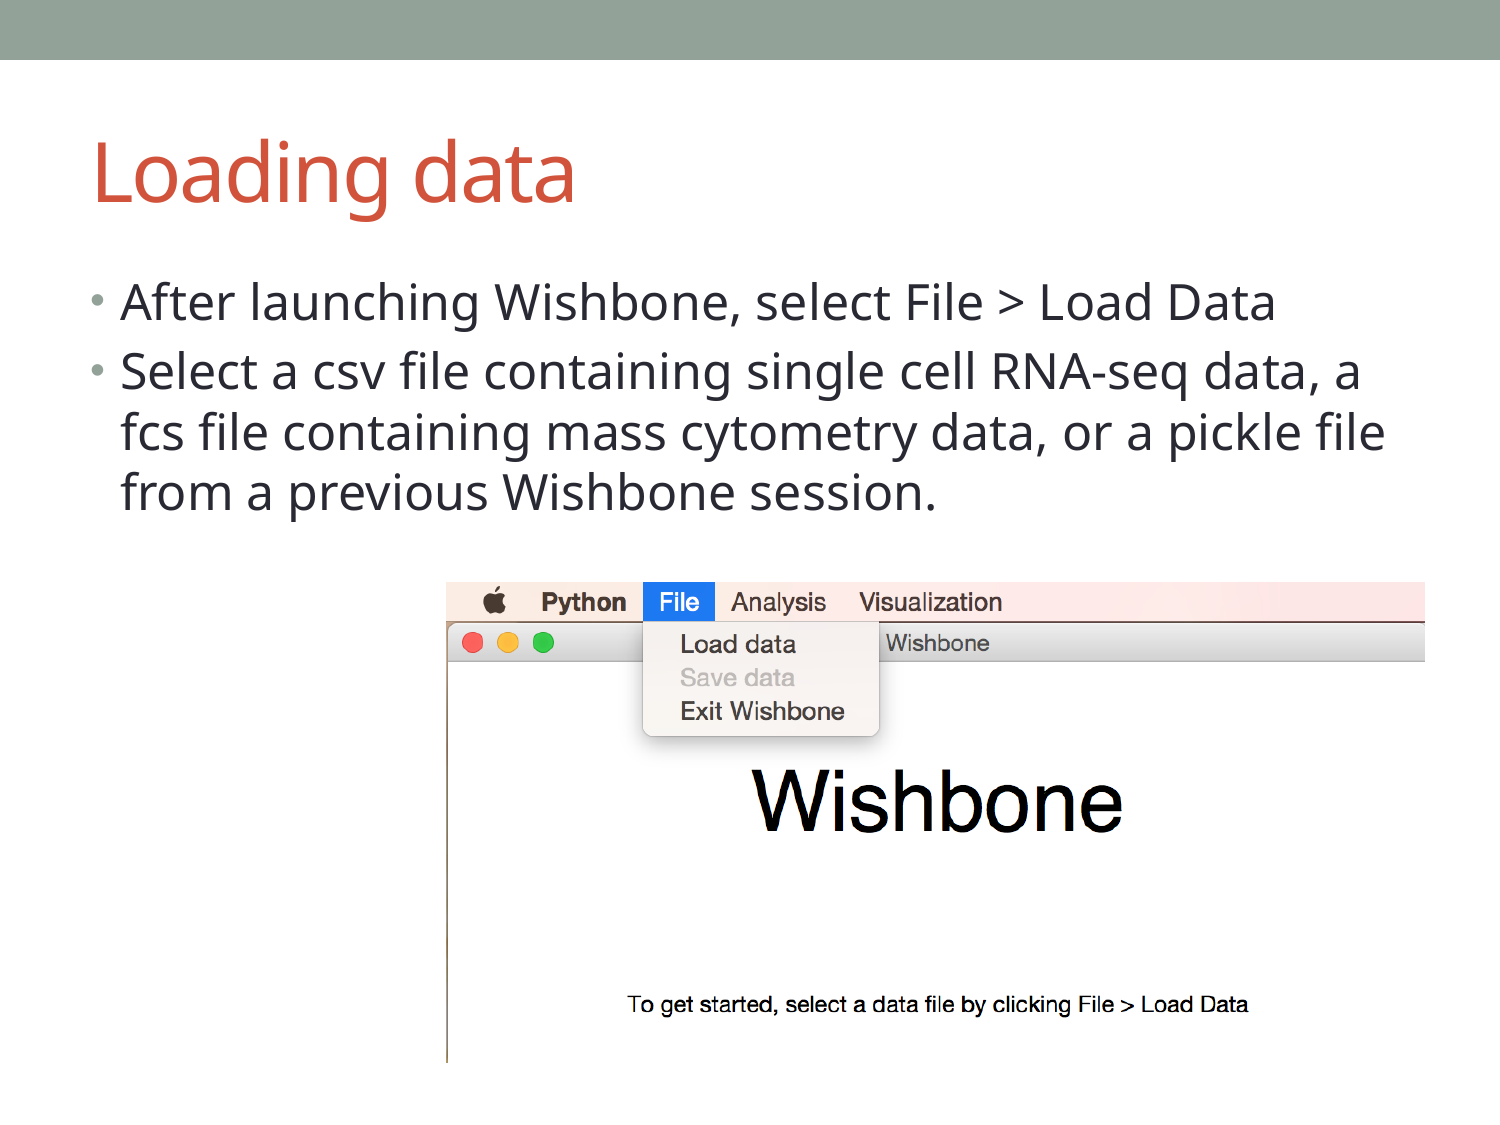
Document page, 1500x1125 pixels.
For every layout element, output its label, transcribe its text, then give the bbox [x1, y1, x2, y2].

title Loading data [75, 87, 1425, 250]
list After launching Wishbone, select File > Load Data Select a csv file containing single cell RNA-seq data, a fcs file containing mass cytometry data, or a pickle file from a previous Wishbone session. [75, 262, 1425, 1063]
picture [446, 582, 1426, 1063]
